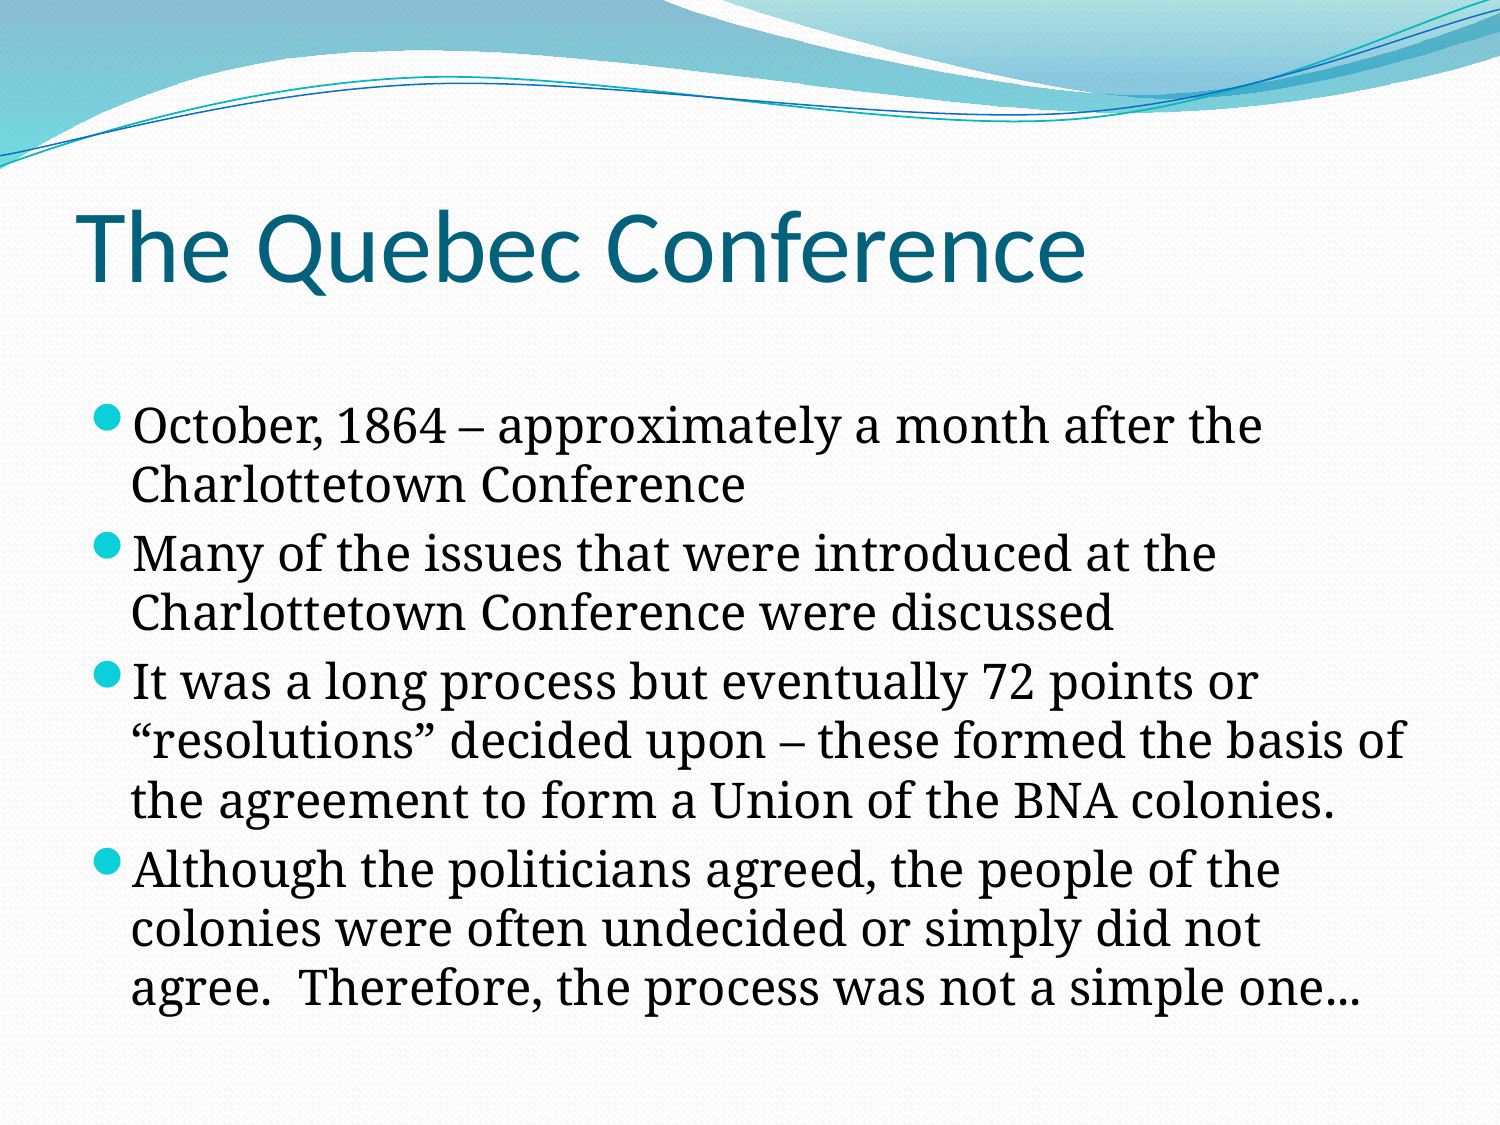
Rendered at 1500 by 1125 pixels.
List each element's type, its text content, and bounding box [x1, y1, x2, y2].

list October, 1864 – approximately a month after the Charlottetown Conference Many of the issues that were introduced at the Charlottetown Conference were discussed It was a long process but eventually 72 points or “resolutions” decided upon – these formed the basis of the agreement to form a Union of the BNA colonies. Although the politicians agreed, the people of the colonies were often undecided or simply did not agree. Therefore, the process was not a simple one... [75, 317, 1425, 1038]
title The Quebec Conference [75, 115, 1425, 303]
